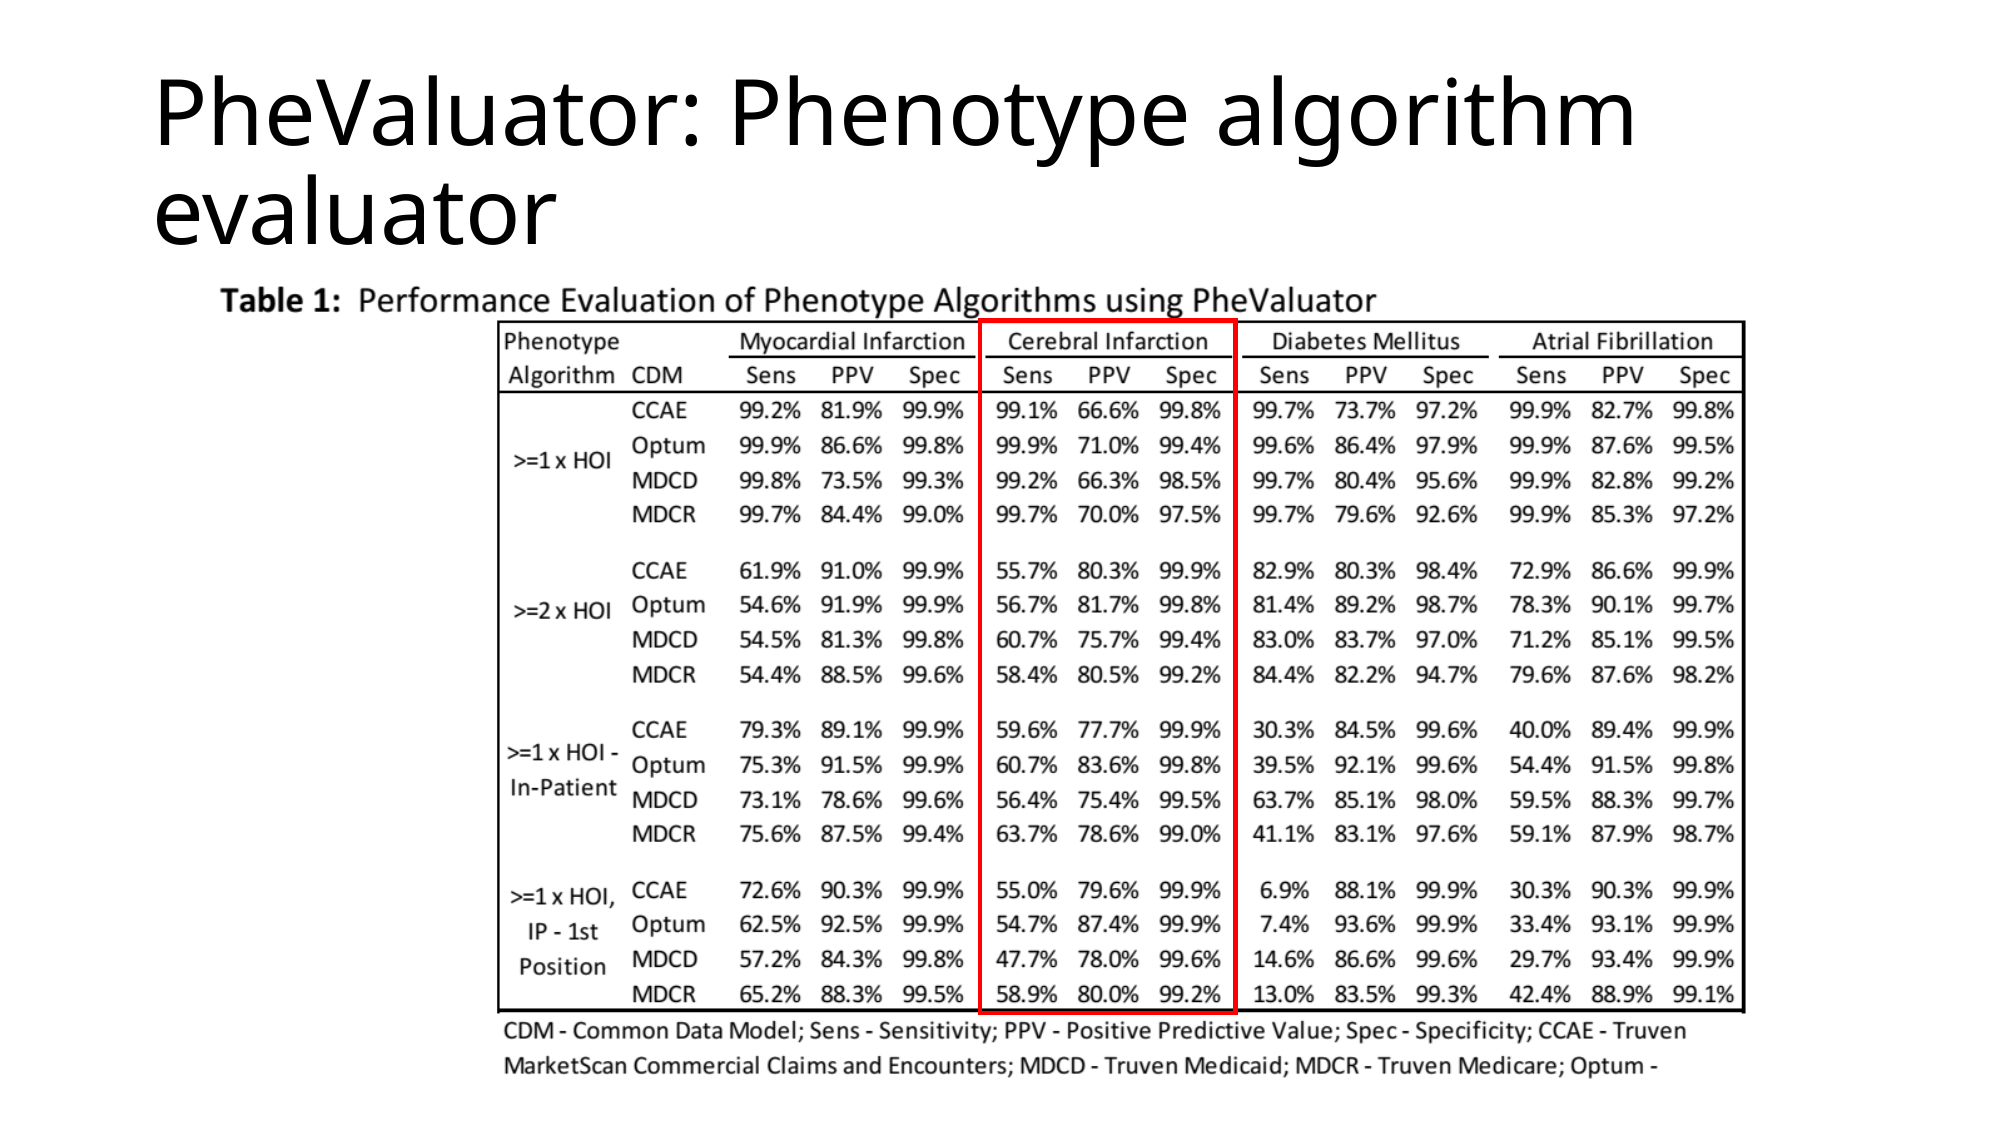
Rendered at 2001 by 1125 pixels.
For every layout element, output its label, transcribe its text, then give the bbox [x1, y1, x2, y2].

title PheValuator: Phenotype algorithm evaluator [137, 56, 1863, 274]
picture [218, 273, 1782, 1080]
